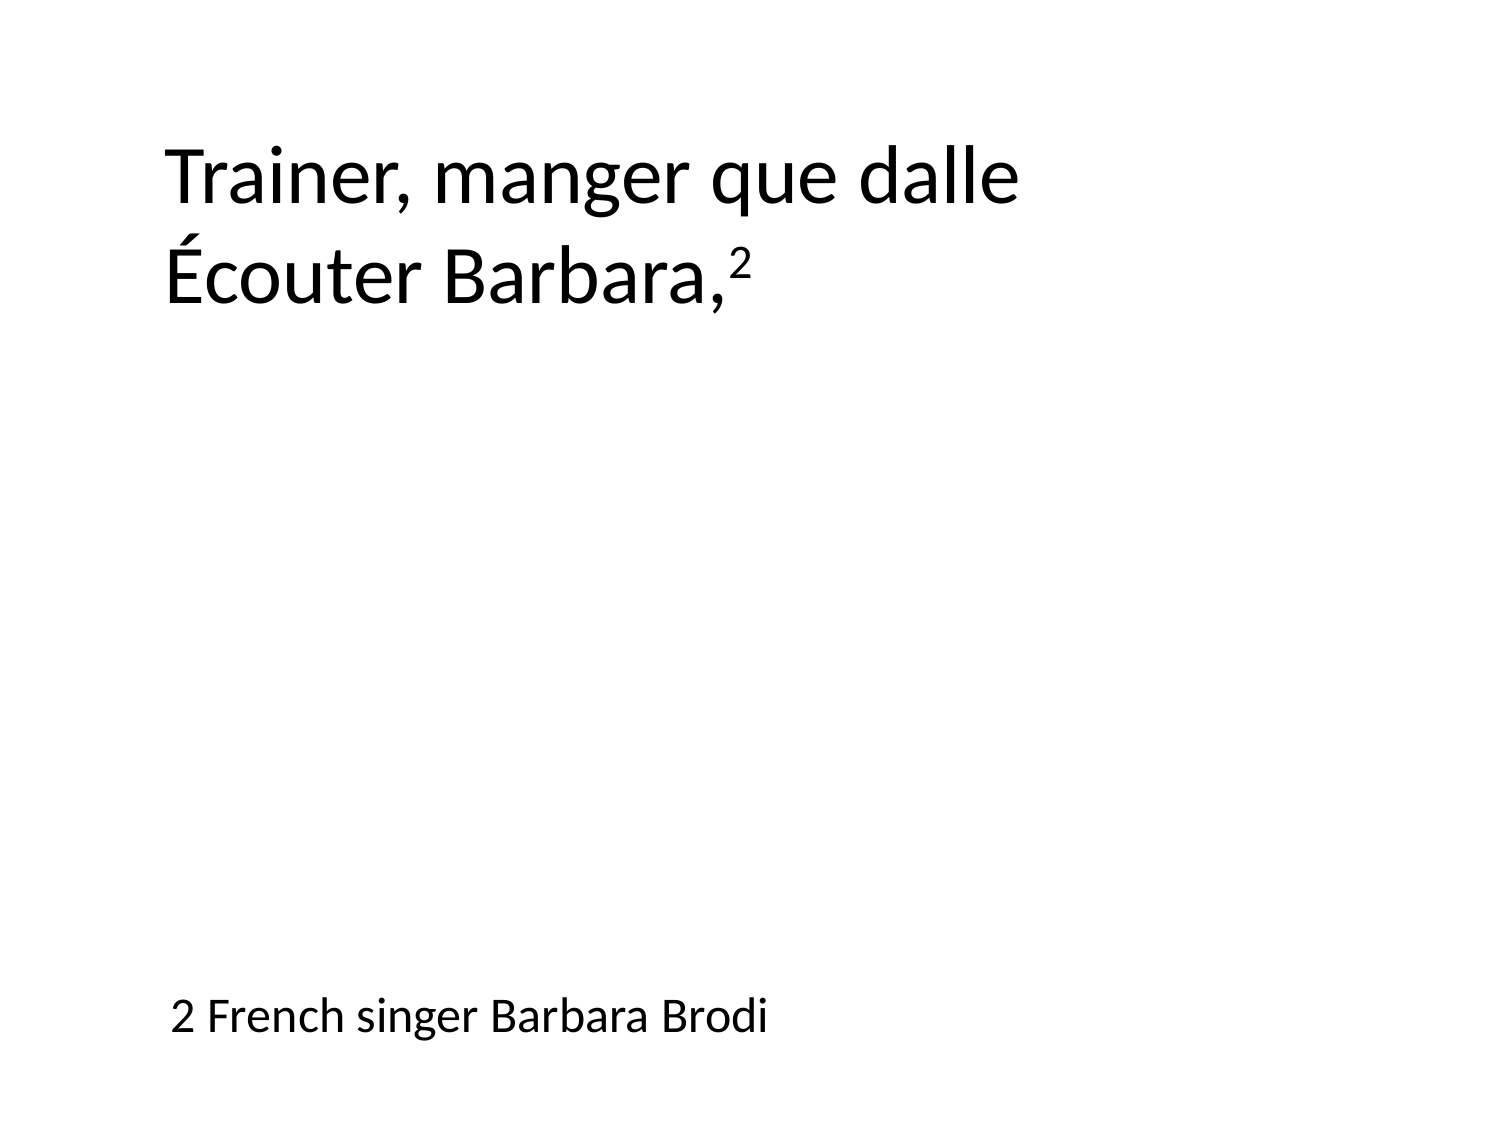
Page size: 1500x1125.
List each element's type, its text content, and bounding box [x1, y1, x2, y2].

text_box 2 French singer Barbara Brodi [155, 974, 785, 1050]
text_box Trainer, manger que dalle Écouter Barbara,2 [149, 112, 1200, 328]
